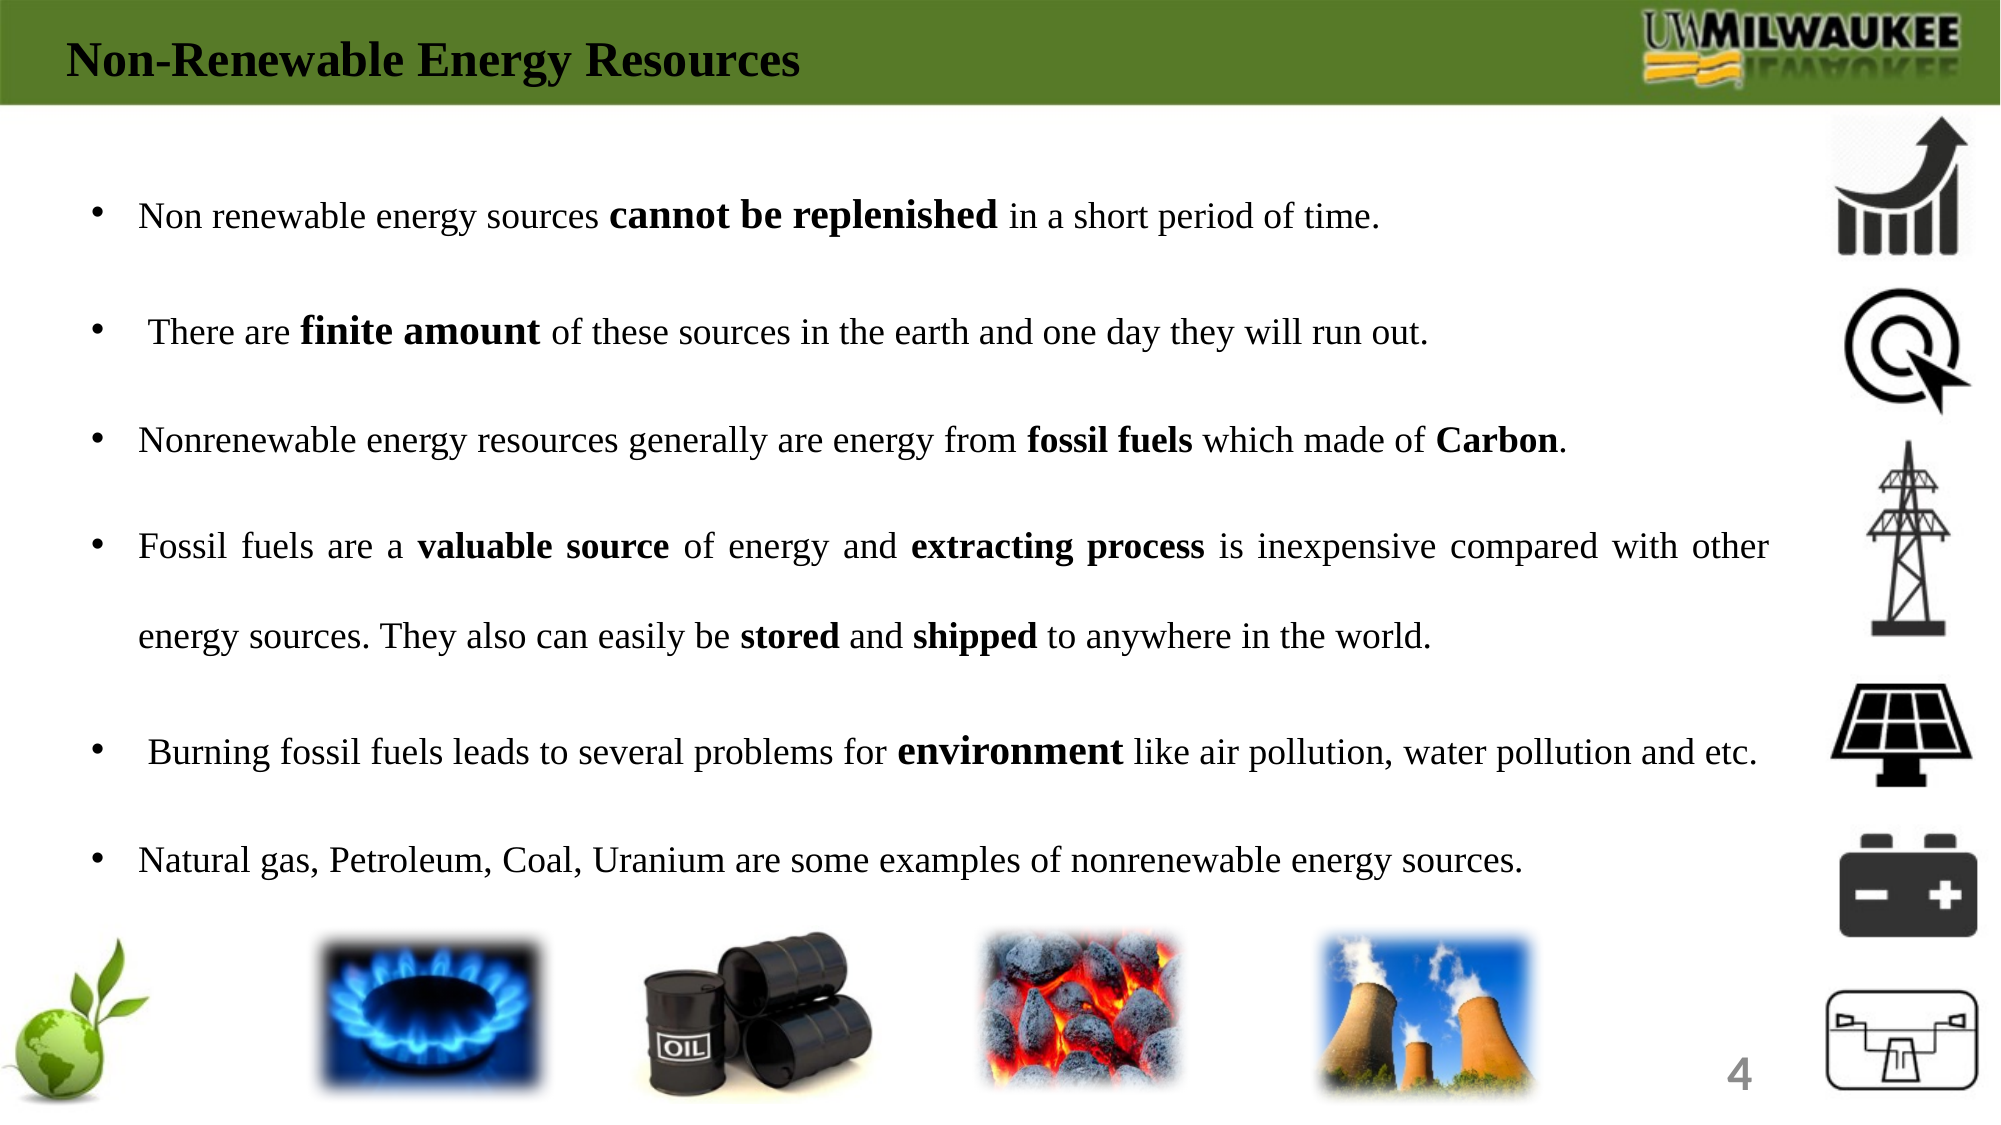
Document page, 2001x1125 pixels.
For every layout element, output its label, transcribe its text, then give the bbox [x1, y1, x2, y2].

text_box Non renewable energy sources cannot be replenished in a short period of time. There are finite amount of these sources in the earth and one day they will run out. Nonrenewable energy resources generally are energy from fossil fuels which made of Carbon. Fossil fuels are a valuable source of energy and extracting process is inexpensive compared with other energy sources. They also can easily be stored and shipped to anywhere in the world. Burning fossil fuels leads to several problems for environment like air pollution, water pollution and etc. Natural gas, Petroleum, Coal, Uranium are some examples of nonrenewable energy sources. [76, 128, 1785, 888]
picture [0, 0, 2001, 1125]
text_box Non-Renewable Energy Resources [51, 19, 871, 95]
slide_number 4 [1546, 1040, 1768, 1101]
